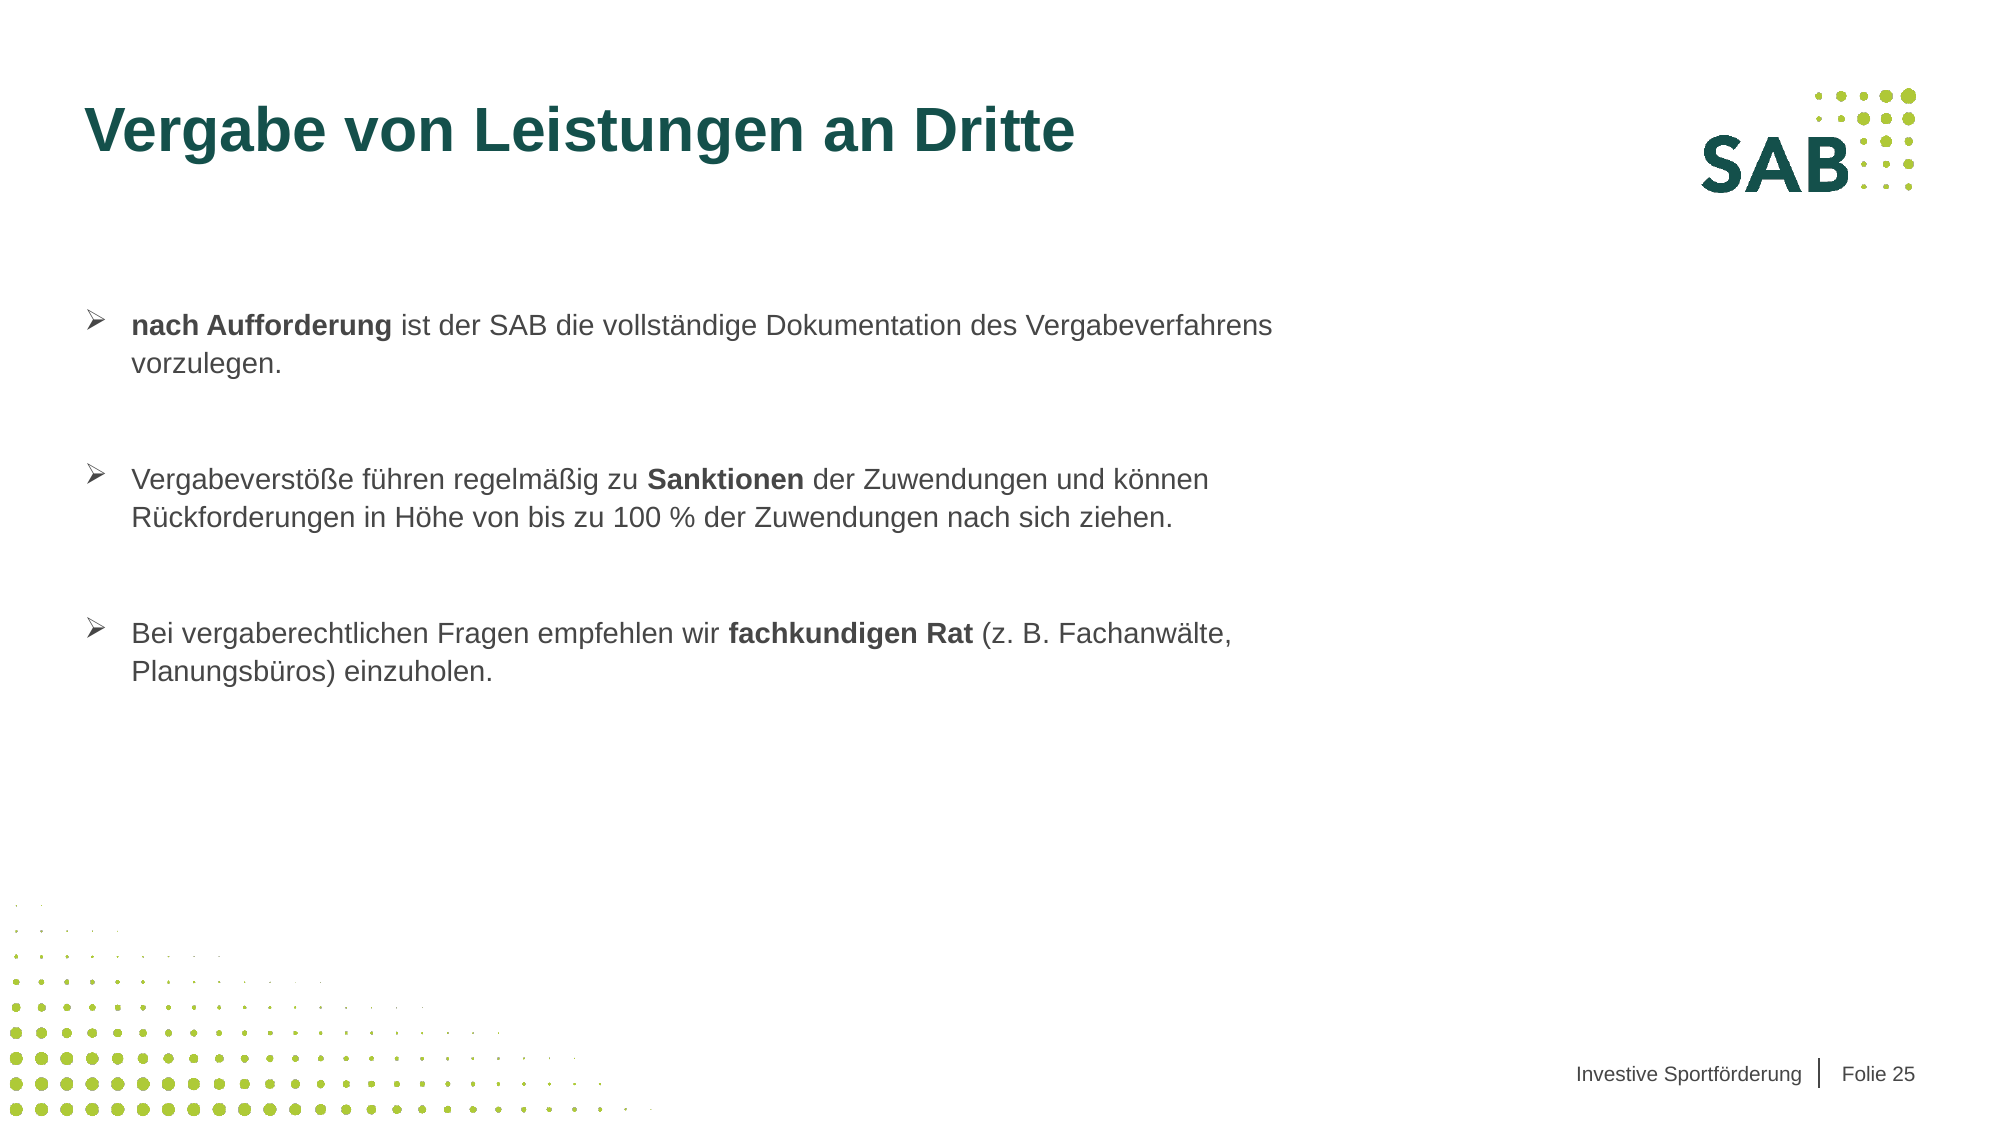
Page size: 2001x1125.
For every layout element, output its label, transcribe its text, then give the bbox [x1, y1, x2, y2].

title Vergabe von Leistungen an Dritte [84, 88, 1502, 165]
slide_number Folie 25 [1818, 1060, 1916, 1086]
picture [1701, 88, 1916, 193]
footer Investive Sportförderung [739, 1060, 1803, 1086]
picture [0, 889, 667, 1125]
list nach Aufforderung ist der SAB die vollständige Dokumentation des Vergabeverfahrens vorzulegen. Vergabeverstöße führen regelmäßig zu Sanktionen der Zuwendungen und können Rückforderungen in Höhe von bis zu 100 % der Zuwendungen nach sich ziehen. Bei vergaberechtlichen Fragen empfehlen wir fachkundigen Rat (z. B. Fachanwälte, Planungsbüros) einzuholen. [84, 302, 1442, 626]
